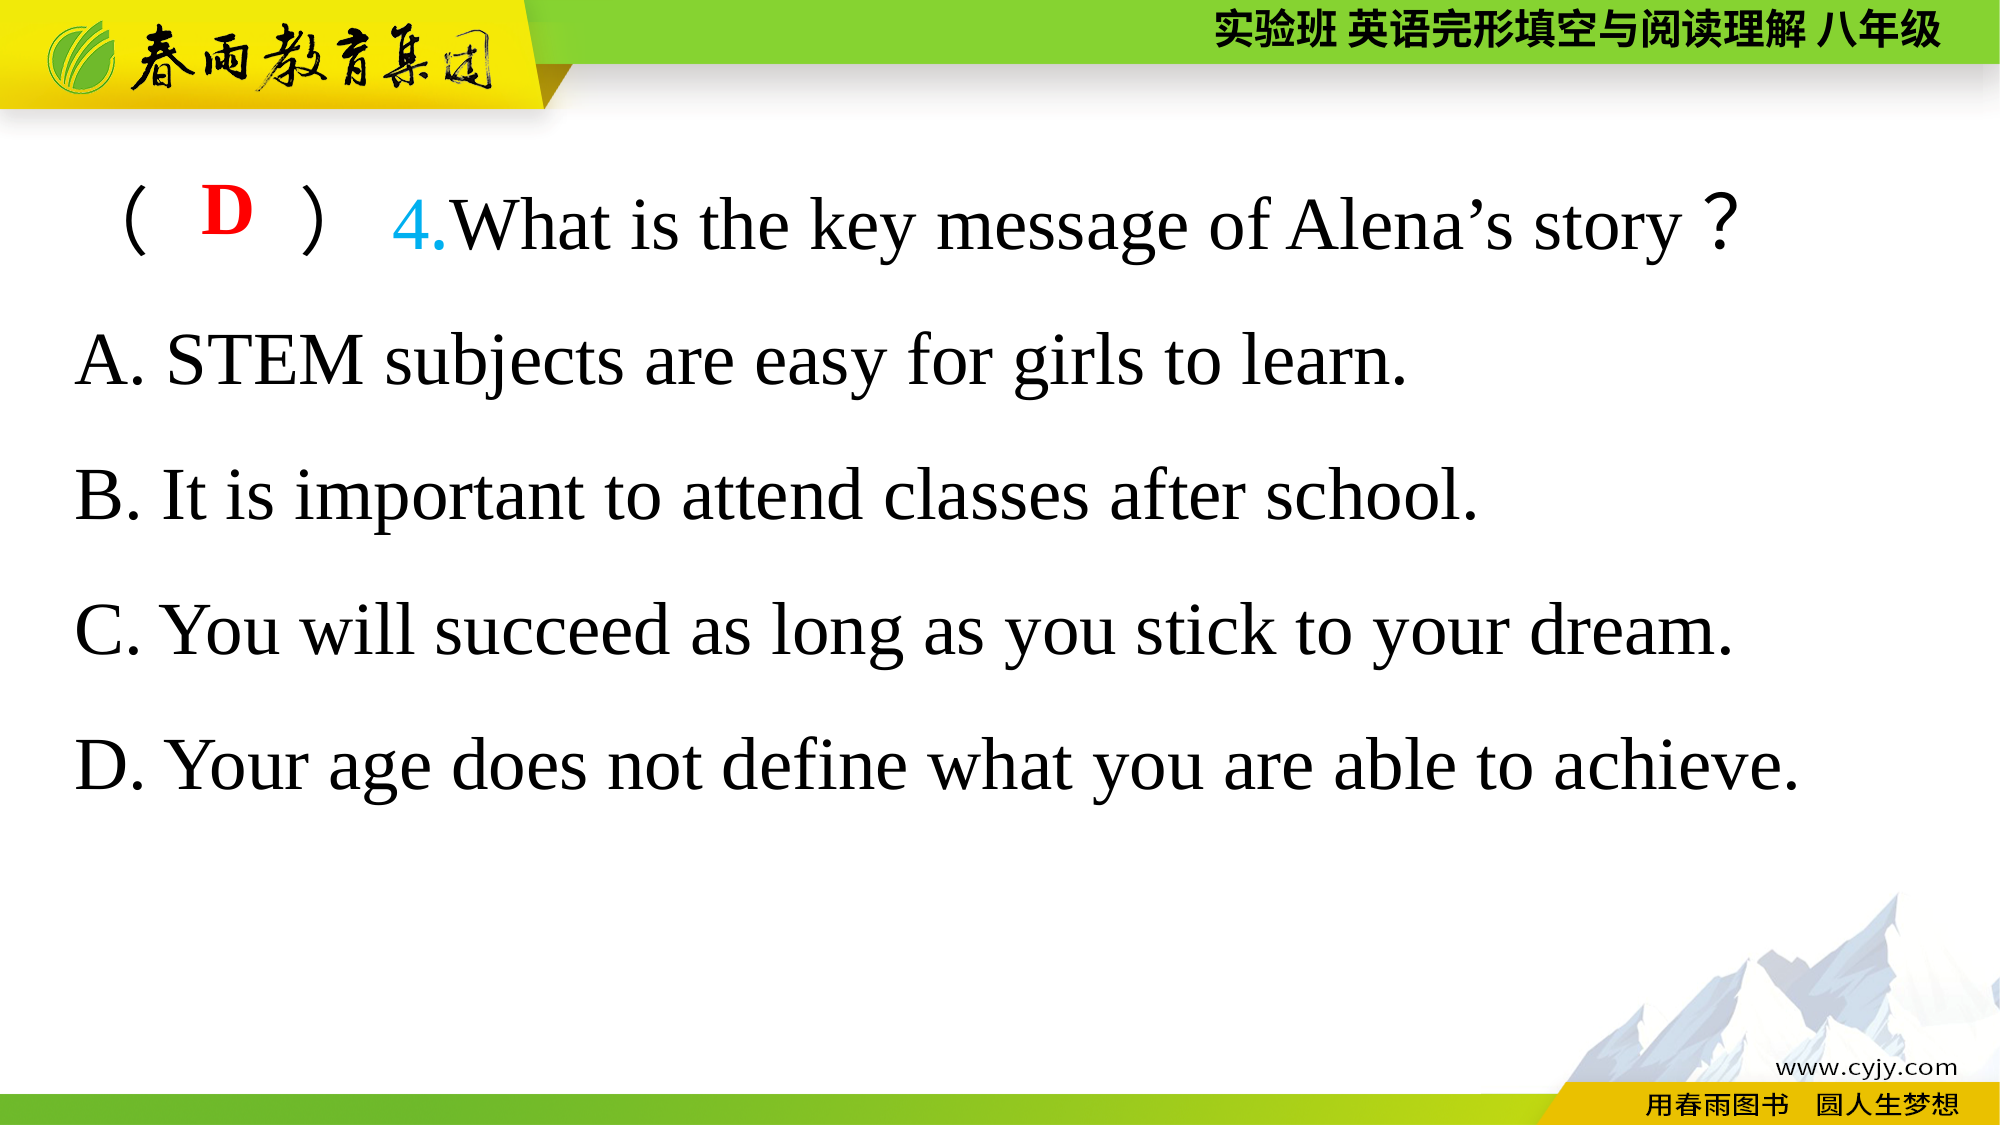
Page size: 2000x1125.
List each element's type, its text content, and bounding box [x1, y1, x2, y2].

list （ ）4.What is the key message of Alena’s story？ A. STEM subjects are easy for girls to learn. B. It is important to attend classes after school. C. You will succeed as long as you stick to your dream. D. Your age does not define what you are able to achieve. [59, 122, 1944, 820]
picture [0, 0, 2000, 1125]
text_box D [186, 151, 271, 257]
